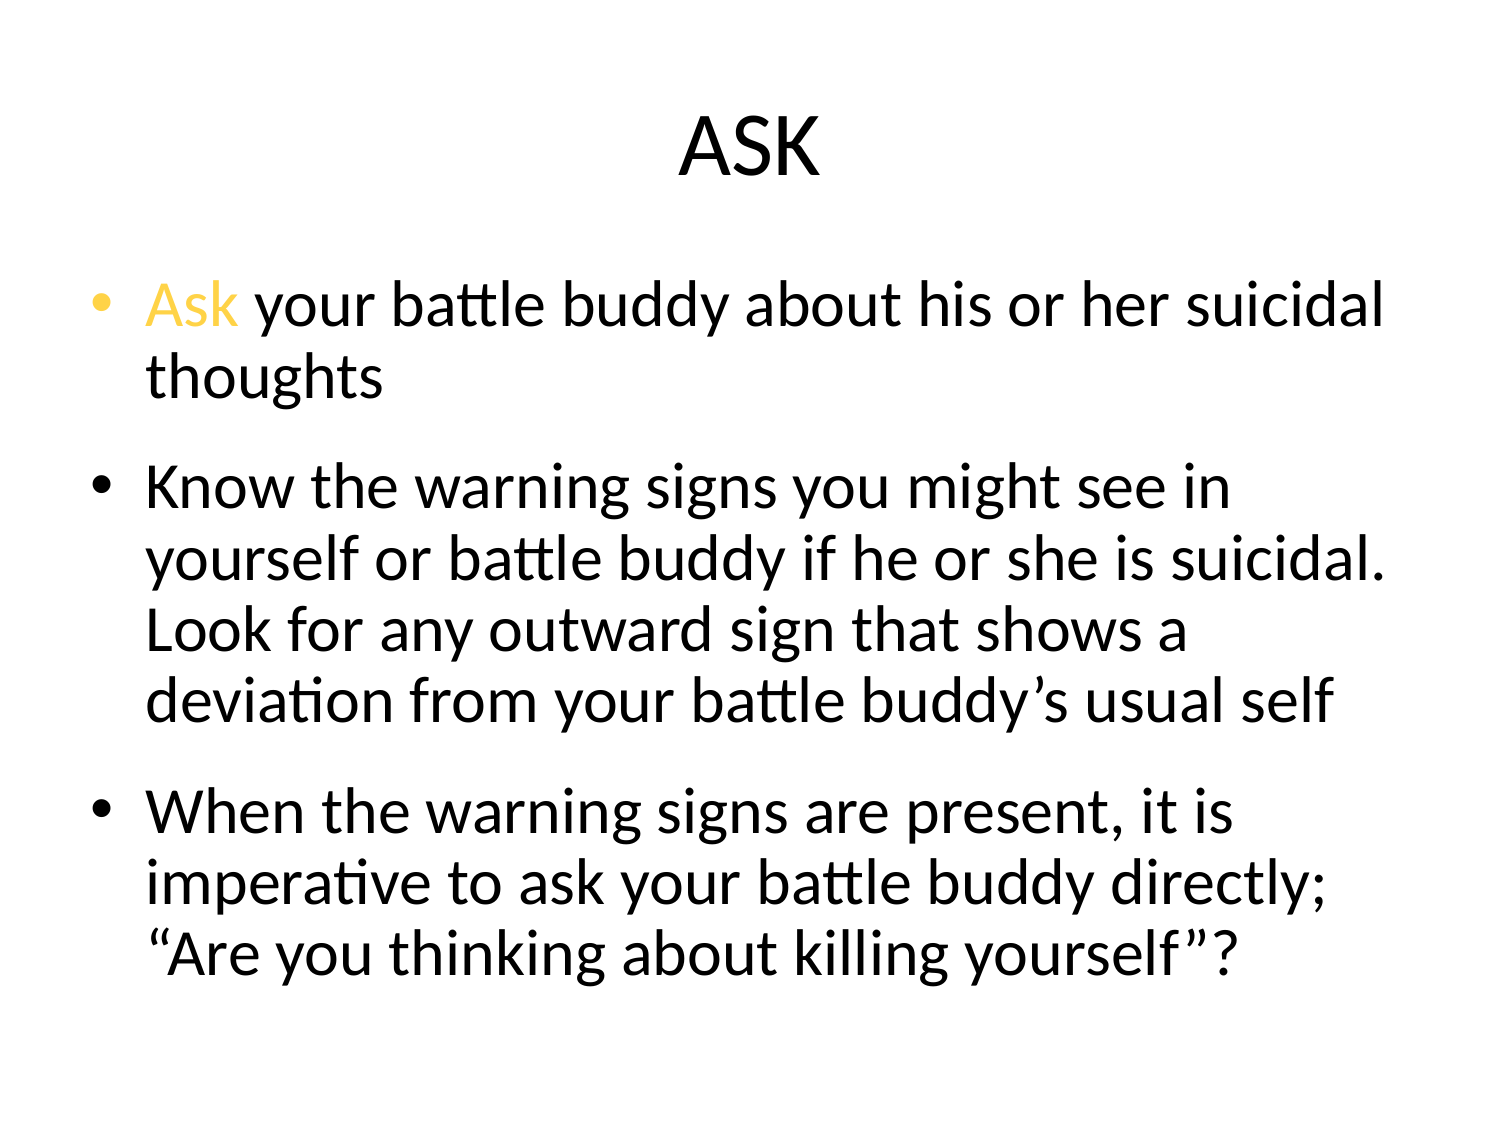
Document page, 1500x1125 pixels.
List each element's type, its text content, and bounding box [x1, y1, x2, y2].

list Ask your battle buddy about his or her suicidal thoughts Know the warning signs you might see in yourself or battle buddy if he or she is suicidal. Look for any outward sign that shows a deviation from your battle buddy’s usual self When the warning signs are present, it is imperative to ask your battle buddy directly; “Are you thinking about killing yourself”? [75, 262, 1425, 1005]
title ASK [75, 45, 1425, 233]
